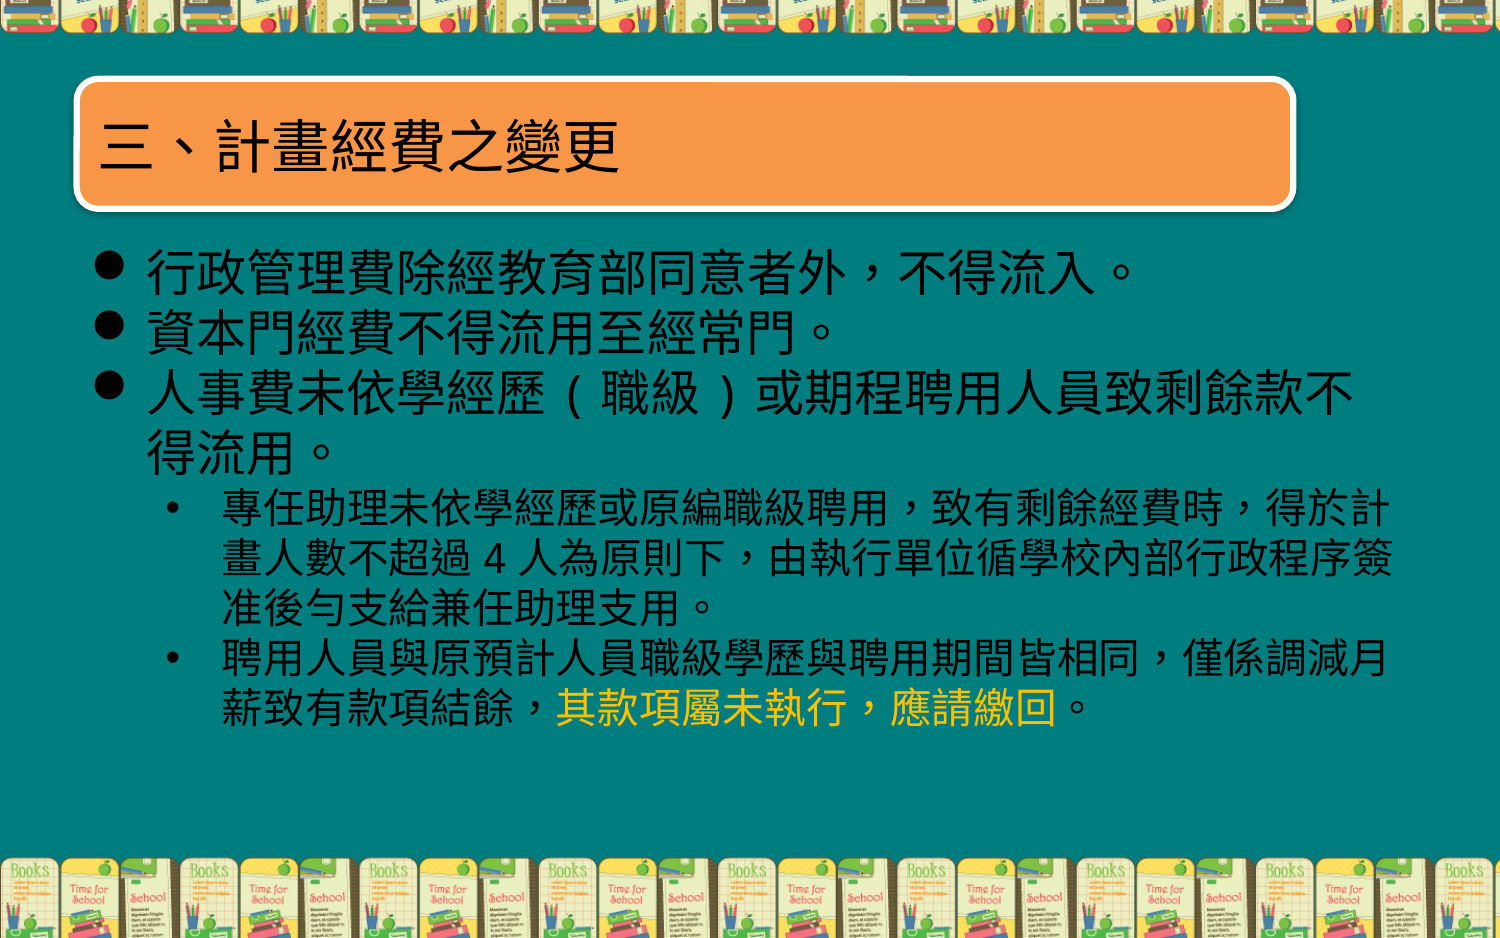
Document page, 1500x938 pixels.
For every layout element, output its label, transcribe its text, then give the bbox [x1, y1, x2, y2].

text_box [73, 75, 1297, 212]
text_box 行政管理費除經教育部同意者外，不得流入。 資本門經費不得流用至經常門。 人事費未依學經歷(職級)或期程聘用人員致剩餘款不得流用。 專任助理未依學經歷或原編職級聘用，致有剩餘經費時，得於計畫人數不超過4人為原則下，由執行單位循學校內部行政程序簽准後勻支給兼任助理支用。 聘用人員與原預計人員職級學歷與聘用期間皆相同，僅係調減月薪致有款項結餘，其款項屬未執行，應請繳回。 [75, 234, 1411, 790]
text_box 三、計畫經費之變更 [82, 102, 1087, 188]
picture [0, 0, 1500, 938]
